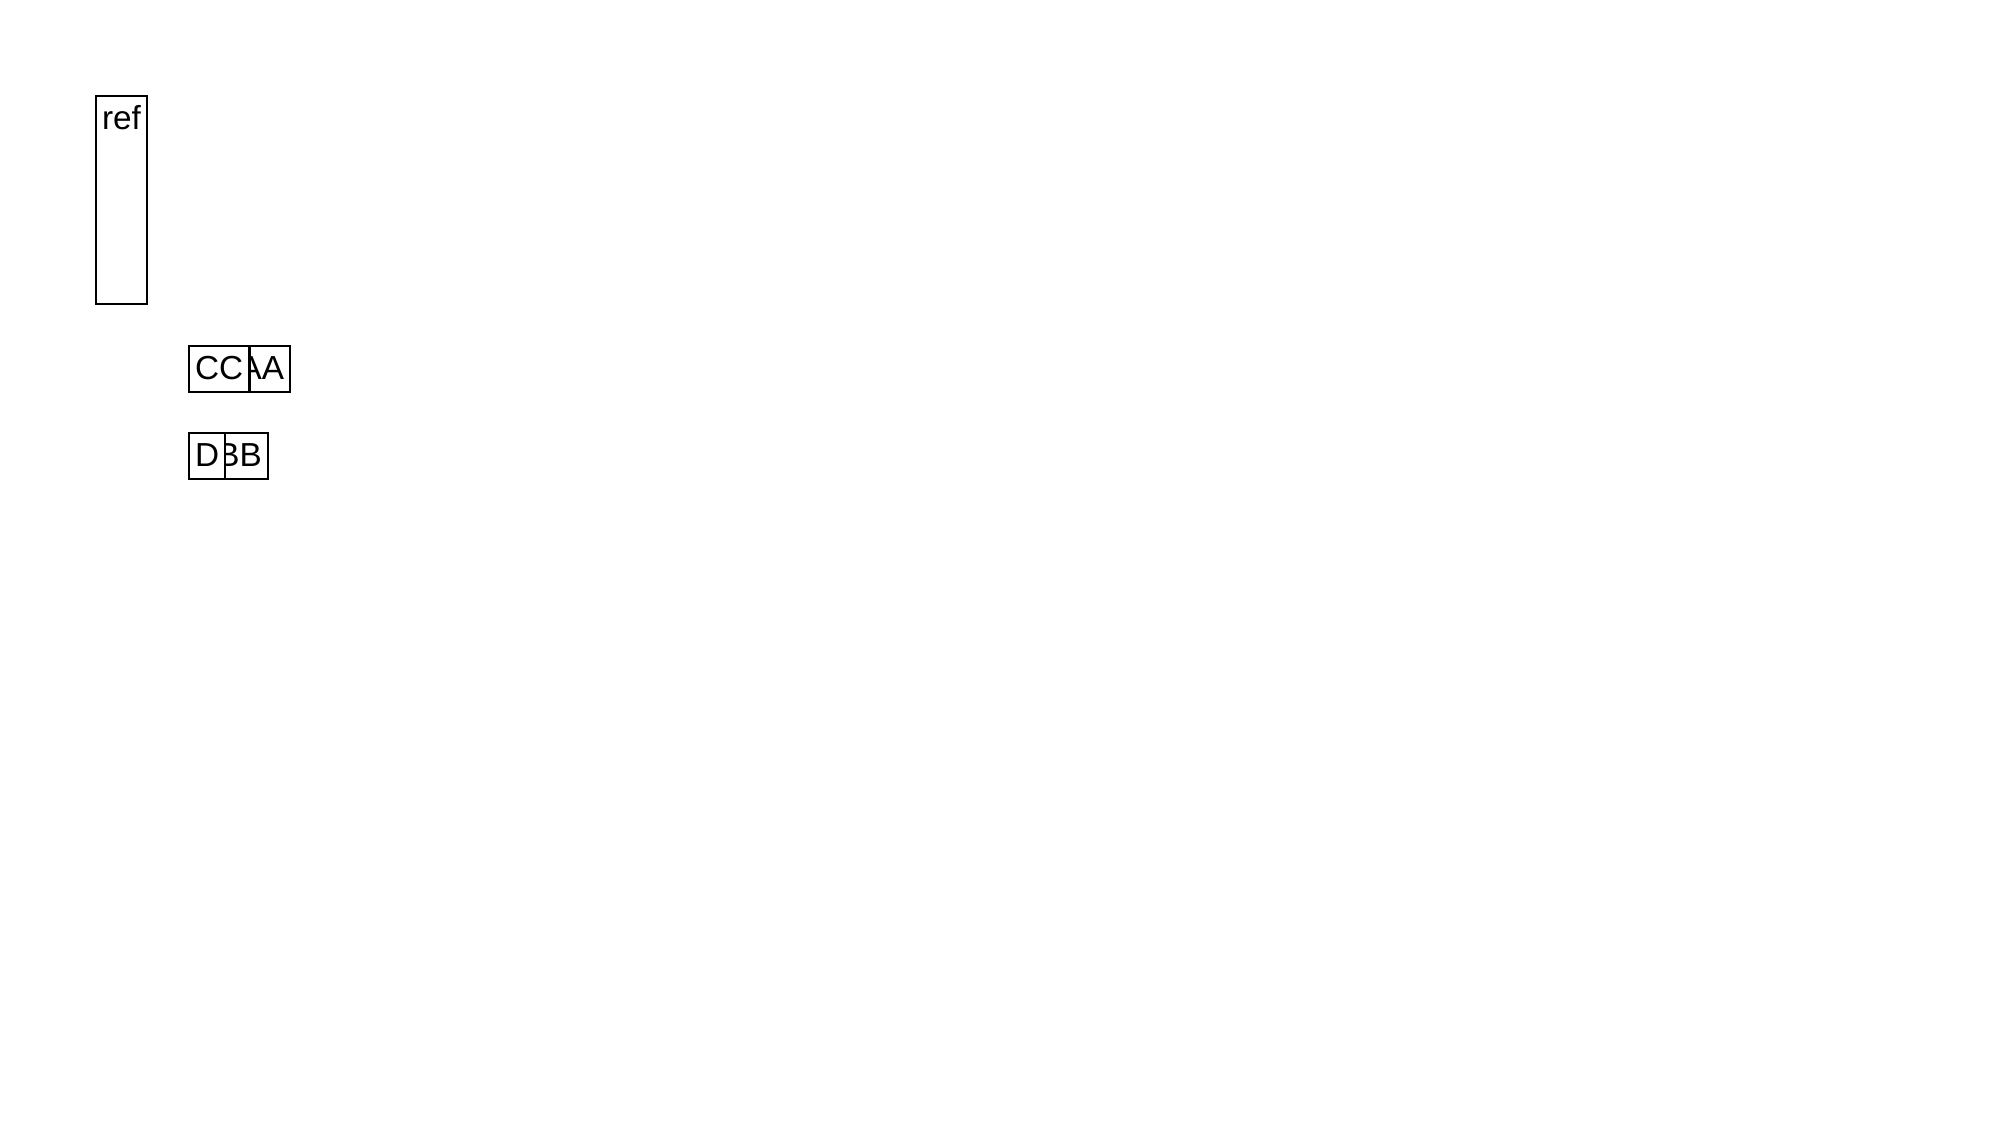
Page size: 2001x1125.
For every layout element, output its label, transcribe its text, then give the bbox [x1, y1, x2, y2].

text_box CC [188, 345, 250, 392]
text_box [74, 74, 313, 500]
text_box ref [95, 95, 148, 305]
text_box D [188, 433, 226, 480]
text_box BBB [226, 433, 269, 480]
text_box AAAA [250, 345, 291, 392]
